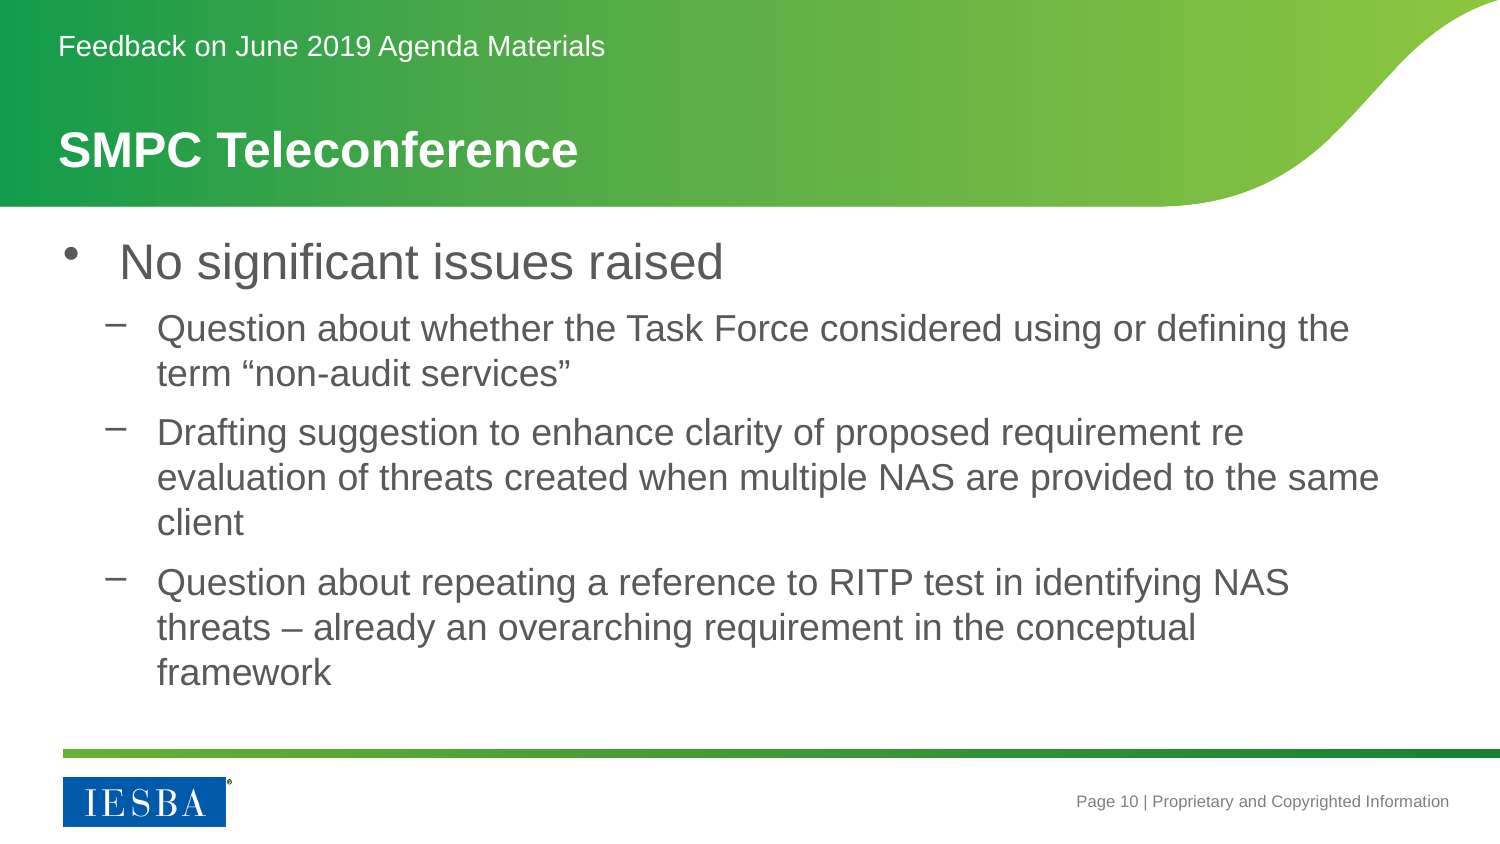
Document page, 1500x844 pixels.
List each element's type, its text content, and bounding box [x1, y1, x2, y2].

subtitle Feedback on June 2019 Agenda Materials [58, 26, 688, 60]
picture [0, 0, 1500, 207]
picture [63, 777, 232, 827]
title SMPC Teleconference [58, 114, 1296, 181]
text_box No significant issues raised Question about whether the Task Force considered using or defining the term “non-audit services” Drafting suggestion to enhance clarity of proposed requirement re evaluation of threats created when multiple NAS are provided to the same client Question about repeating a reference to RITP test in identifying NAS threats – already an overarching requirement in the conceptual framework [48, 221, 1397, 741]
